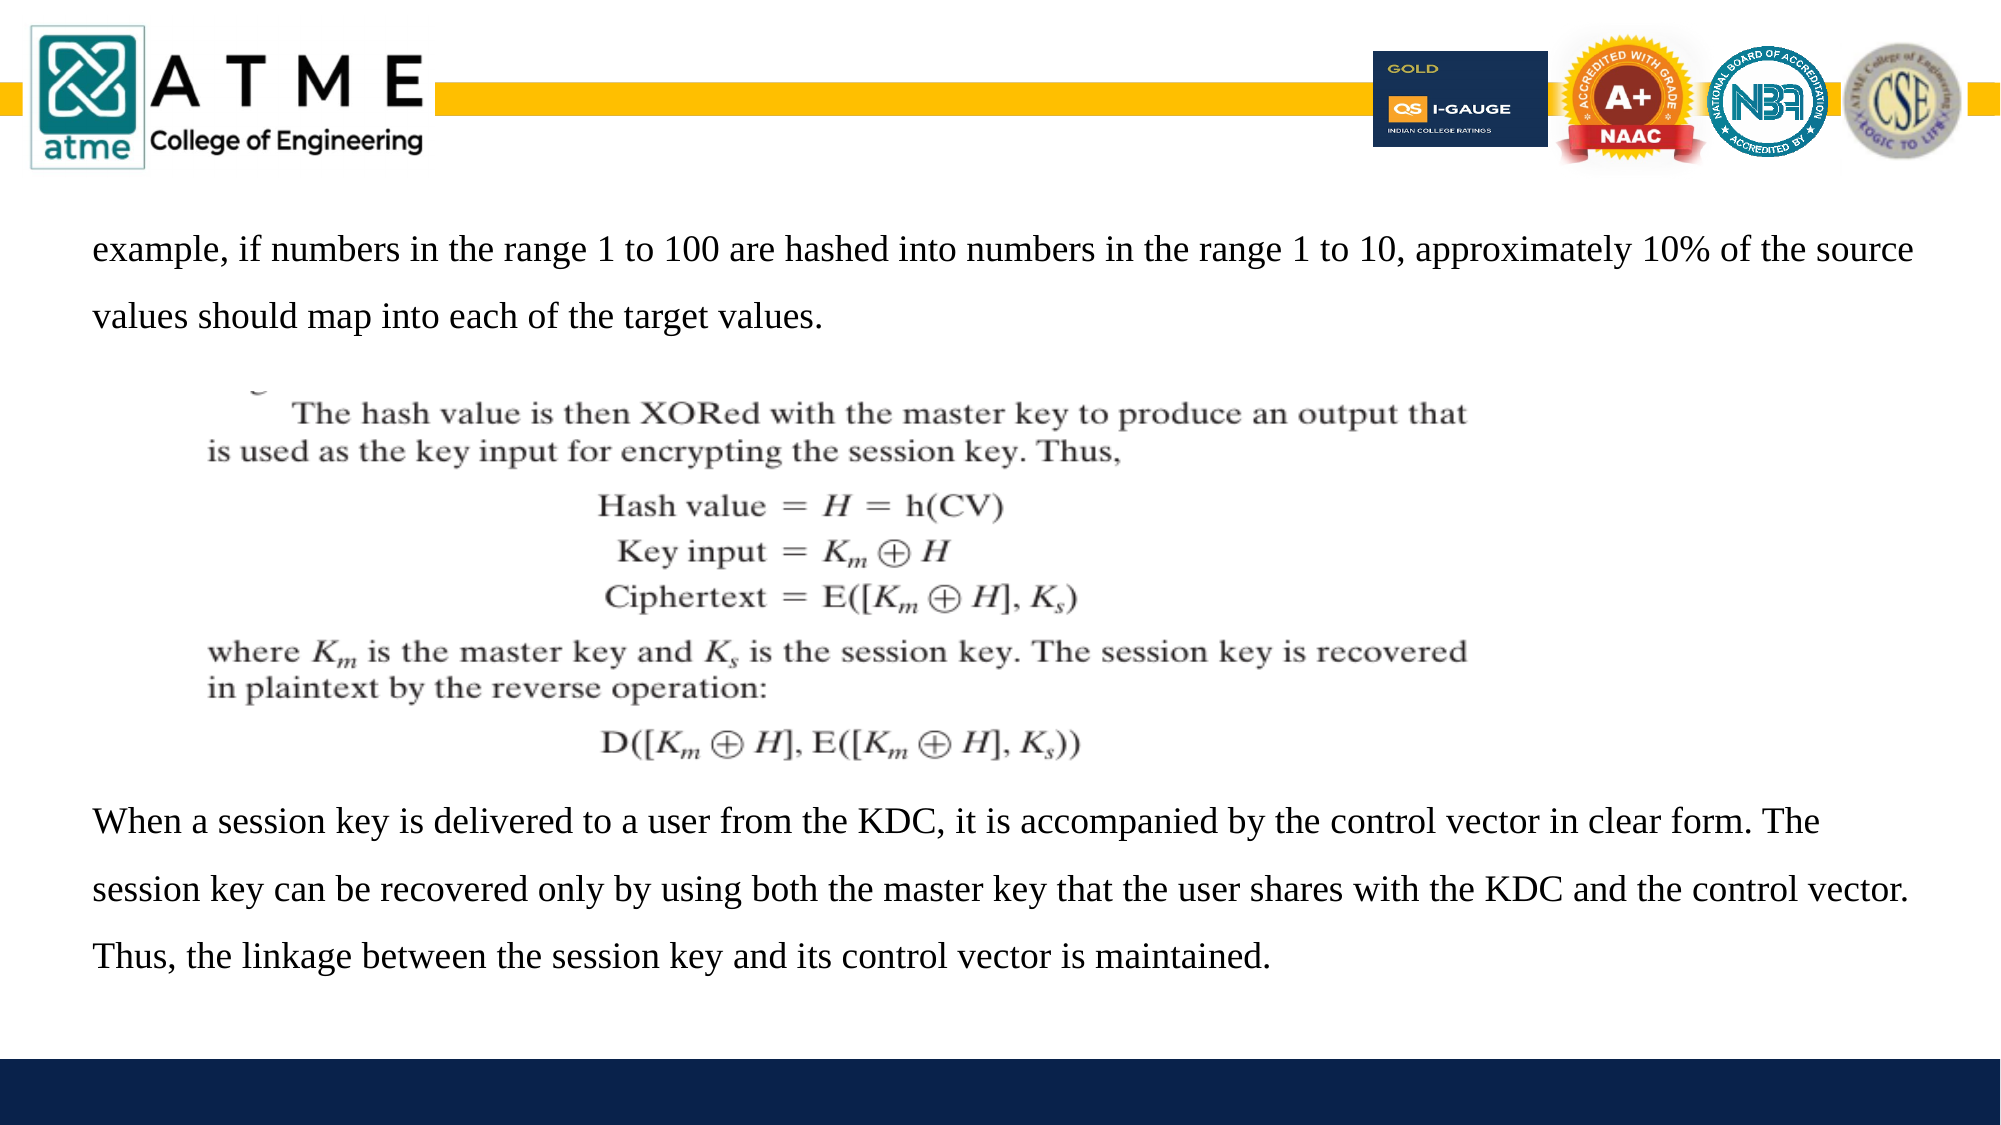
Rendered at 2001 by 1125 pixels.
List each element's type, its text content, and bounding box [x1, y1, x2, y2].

text_box example, if numbers in the range 1 to 100 are hashed into numbers in the range 1 to 10, approximately 10% of the source values should map into each of the target values. [77, 193, 1964, 344]
picture [22, 15, 435, 178]
picture [1373, 20, 1828, 180]
picture [0, 1059, 2001, 1125]
picture [1840, 26, 1968, 176]
picture [187, 390, 1625, 767]
text_box When a session key is delivered to a user from the KDC, it is accompanied by the control vector in clear form. The session key can be recovered only by using both the master key that the user shares with the KDC and the control vector. Thus, the linkage between the session key and its control vector is maintained. [77, 766, 1934, 984]
